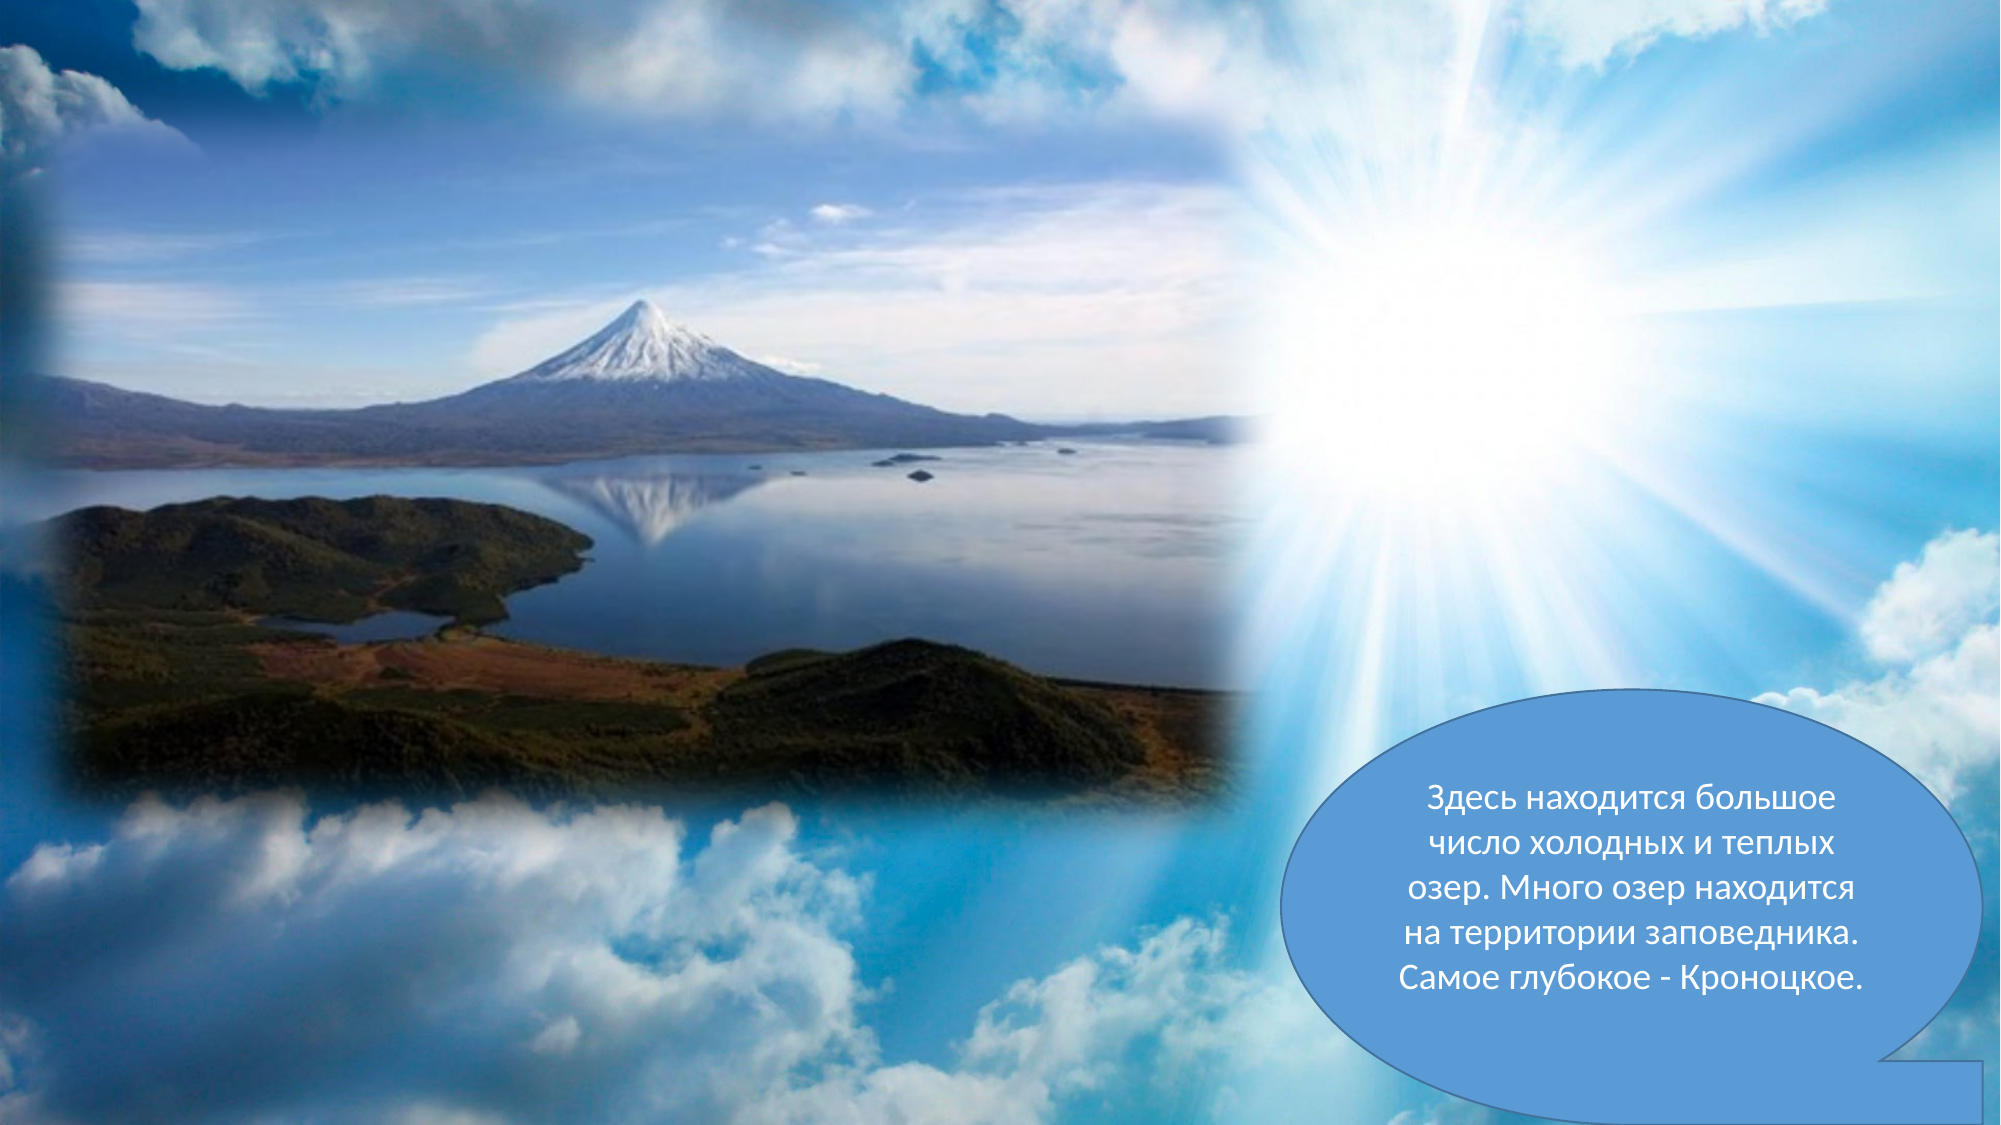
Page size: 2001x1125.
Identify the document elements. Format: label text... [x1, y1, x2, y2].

text_box Здесь находится большое число холодных и теплых озер. Много озер находится на территории заповедника. Самое глубокое - Кроноцкое. [1279, 688, 1984, 1125]
picture [0, 0, 2001, 1125]
